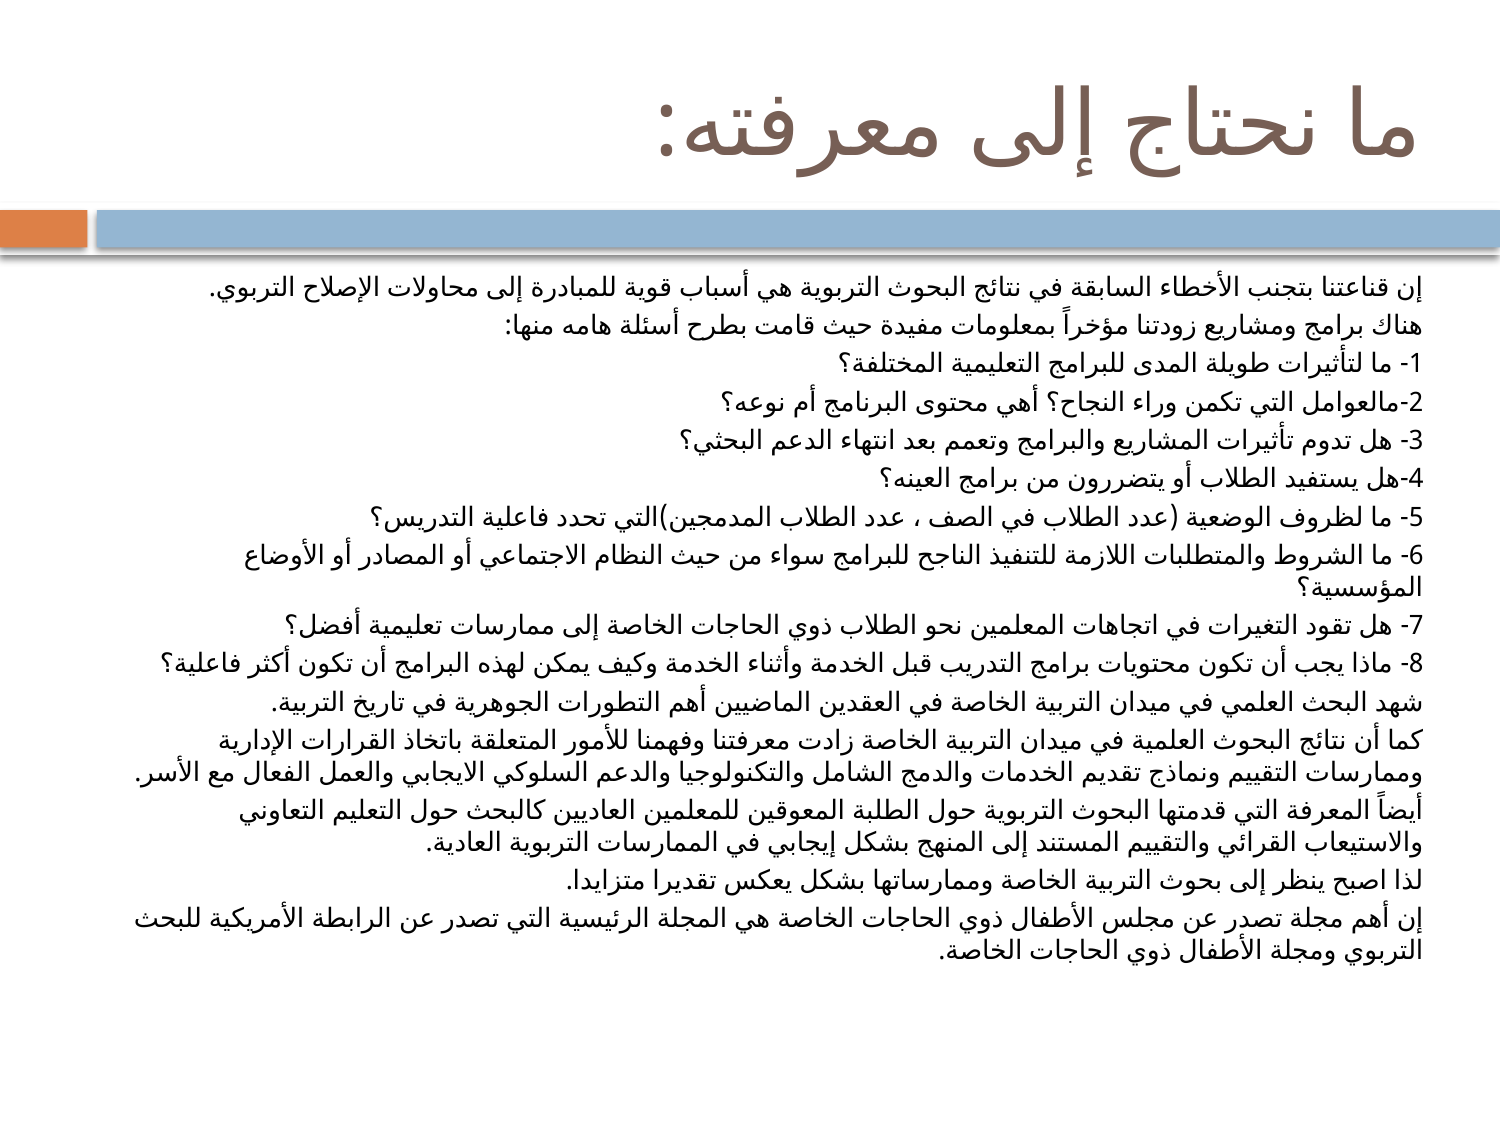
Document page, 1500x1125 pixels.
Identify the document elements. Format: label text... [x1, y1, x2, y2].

title ما نحتاج إلى معرفته: [100, 37, 1438, 200]
list إن قناعتنا بتجنب الأخطاء السابقة في نتائج البحوث التربوية هي أسباب قوية للمبادرة إلى محاولات الإصلاح التربوي. هناك برامج ومشاريع زودتنا مؤخراً بمعلومات مفيدة حيث قامت بطرح أسئلة هامه منها: 1- ما لتأثيرات طويلة المدى للبرامج التعليمية المختلفة؟ 2-مالعوامل التي تكمن وراء النجاح؟ أهي محتوى البرنامج أم نوعه؟ 3- هل تدوم تأثيرات المشاريع والبرامج وتعمم بعد انتهاء الدعم البحثي؟ 4-هل يستفيد الطلاب أو يتضررون من برامج العينه؟ 5- ما لظروف الوضعية (عدد الطلاب في الصف ، عدد الطلاب المدمجين)التي تحدد فاعلية التدريس؟ 6- ما الشروط والمتطلبات اللازمة للتنفيذ الناجح للبرامج سواء من حيث النظام الاجتماعي أو المصادر أو الأوضاع المؤسسية؟ 7- هل تقود التغيرات في اتجاهات المعلمين نحو الطلاب ذوي الحاجات الخاصة إلى ممارسات تعليمية أفضل؟ 8- ماذا يجب أن تكون محتويات برامج التدريب قبل الخدمة وأثناء الخدمة وكيف يمكن لهذه البرامج أن تكون أكثر فاعلية؟ شهد البحث العلمي في ميدان التربية الخاصة في العقدين الماضيين أهم التطورات الجوهرية في تاريخ التربية. كما أن نتائج البحوث العلمية في ميدان التربية الخاصة زادت معرفتنا وفهمنا للأمور المتعلقة باتخاذ القرارات الإدارية وممارسات التقييم ونماذج تقديم الخدمات والدمج الشامل والتكنولوجيا والدعم السلوكي الايجابي والعمل الفعال مع الأسر. أيضاً المعرفة التي قدمتها البحوث التربوية حول الطلبة المعوقين للمعلمين العاديين كالبحث حول التعليم التعاوني والاستيعاب القرائي والتقييم المستند إلى المنهج بشكل إيجابي في الممارسات التربوية العادية. لذا اصبح ينظر إلى بحوث التربية الخاصة وممارساتها بشكل يعكس تقديرا متزايدا. إن أهم مجلة تصدر عن مجلس الأطفال ذوي الحاجات الخاصة هي المجلة الرئيسية التي تصدر عن الرابطة الأمريكية للبحث التربوي ومجلة الأطفال ذوي الحاجات الخاصة. [100, 262, 1438, 1000]
